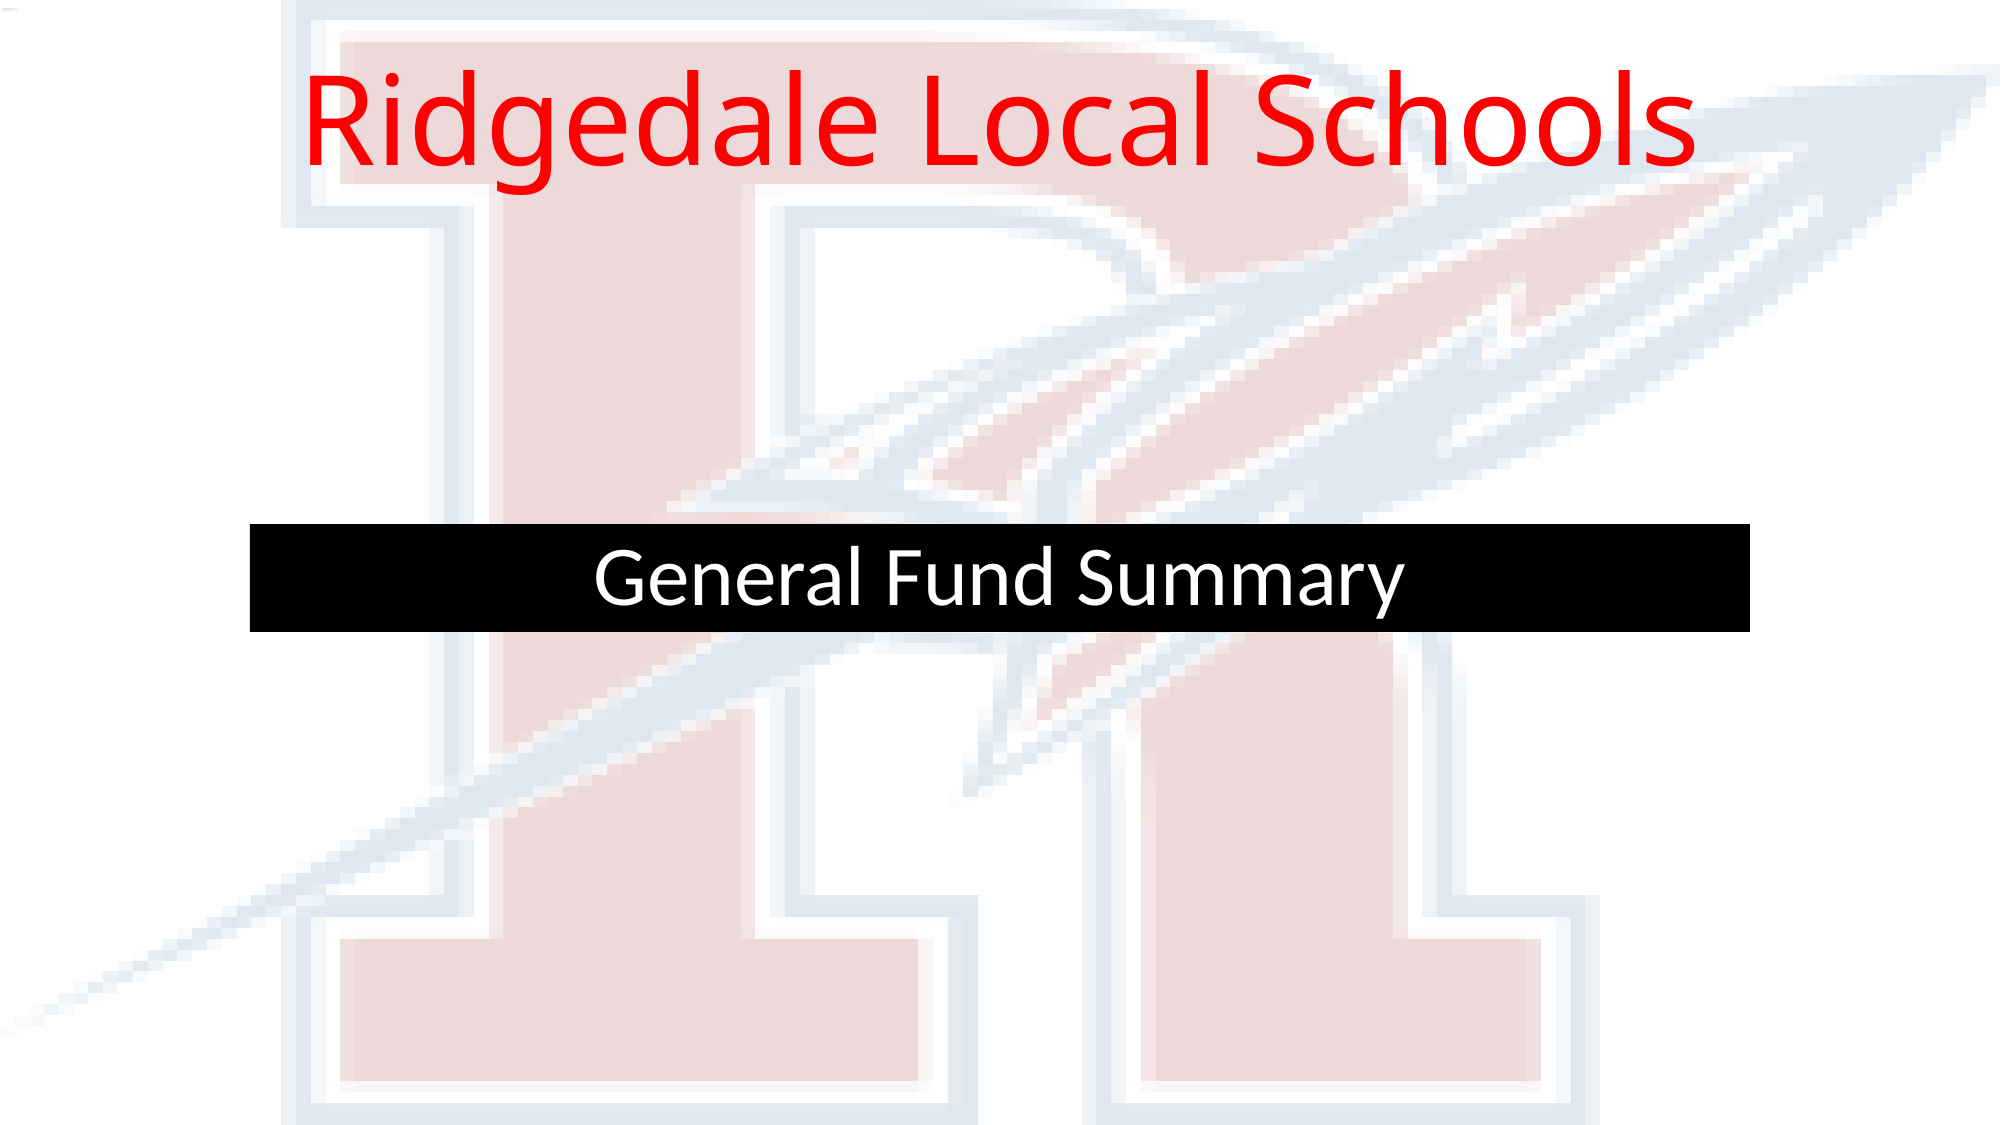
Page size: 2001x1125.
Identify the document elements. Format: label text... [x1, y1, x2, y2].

title Ridgedale Local Schools [249, 41, 1750, 200]
subtitle General Fund Summary [249, 524, 1750, 632]
